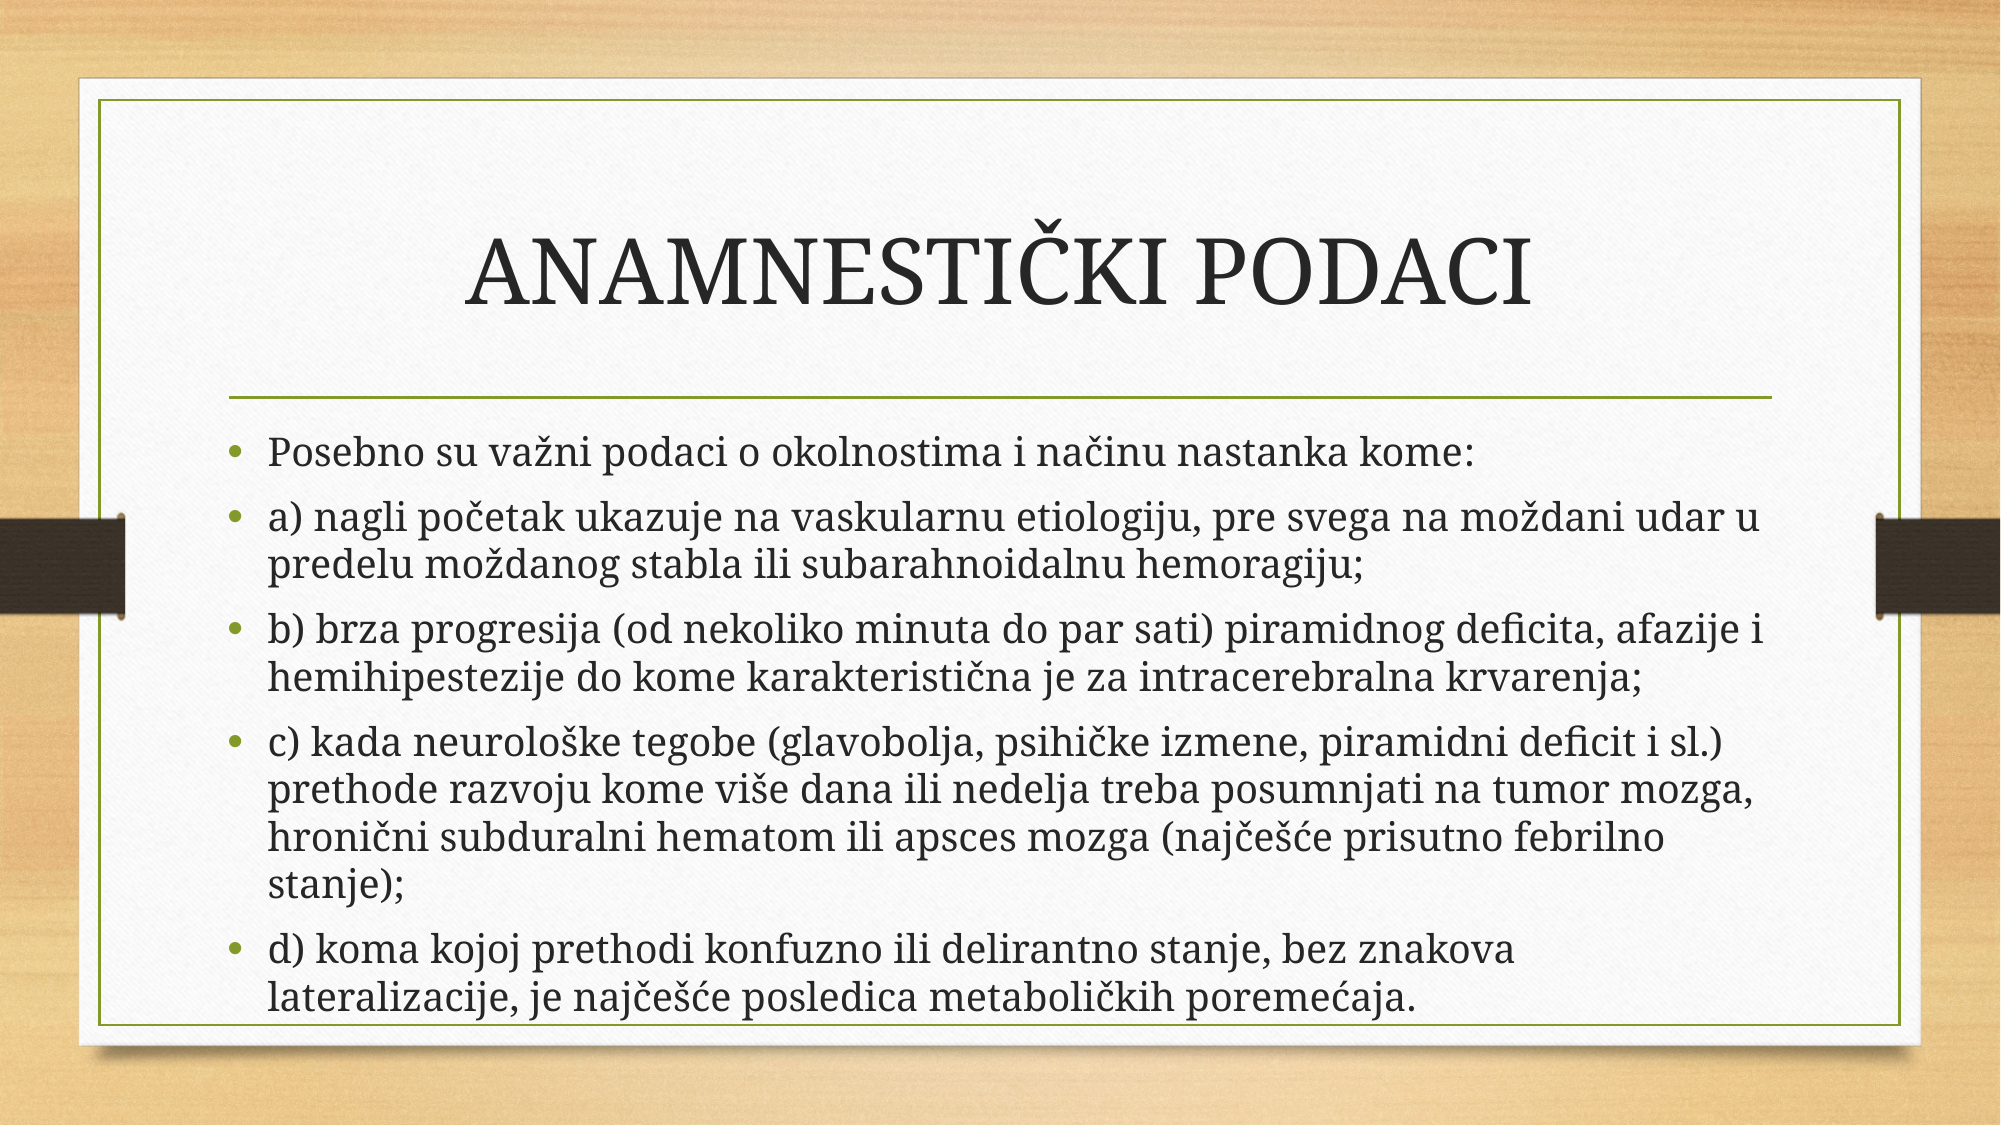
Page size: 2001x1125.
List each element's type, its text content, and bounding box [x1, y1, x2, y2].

title ANAMNESTIČKI PODACI [212, 161, 1788, 375]
picture [0, 0, 2001, 1125]
list Posebno su važni podaci o okolnostima i načinu nastanka kome: a) nagli početak ukazuje na vaskularnu etiologiju, pre svega na moždani udar u predelu moždanog stabla ili subarahnoidalnu hemoragiju; b) brza progresija (od nekoliko minuta do par sati) piramidnog deficita, afazije i hemihipestezije do kome karakteristična je za intracerebralna krvarenja; c) kada neurološke tegobe (glavobolja, psihičke izmene, piramidni deficit i sl.) prethode razvoju kome više dana ili nedelja treba posumnjati na tumor mozga, hronični subduralni hematom ili apsces mozga (najčešće prisutno febrilno stanje); d) koma kojoj prethodi konfuzno ili delirantno stanje, bez znakova lateralizacije, je najčešće posledica metaboličkih poremećaja. [212, 419, 1788, 1033]
